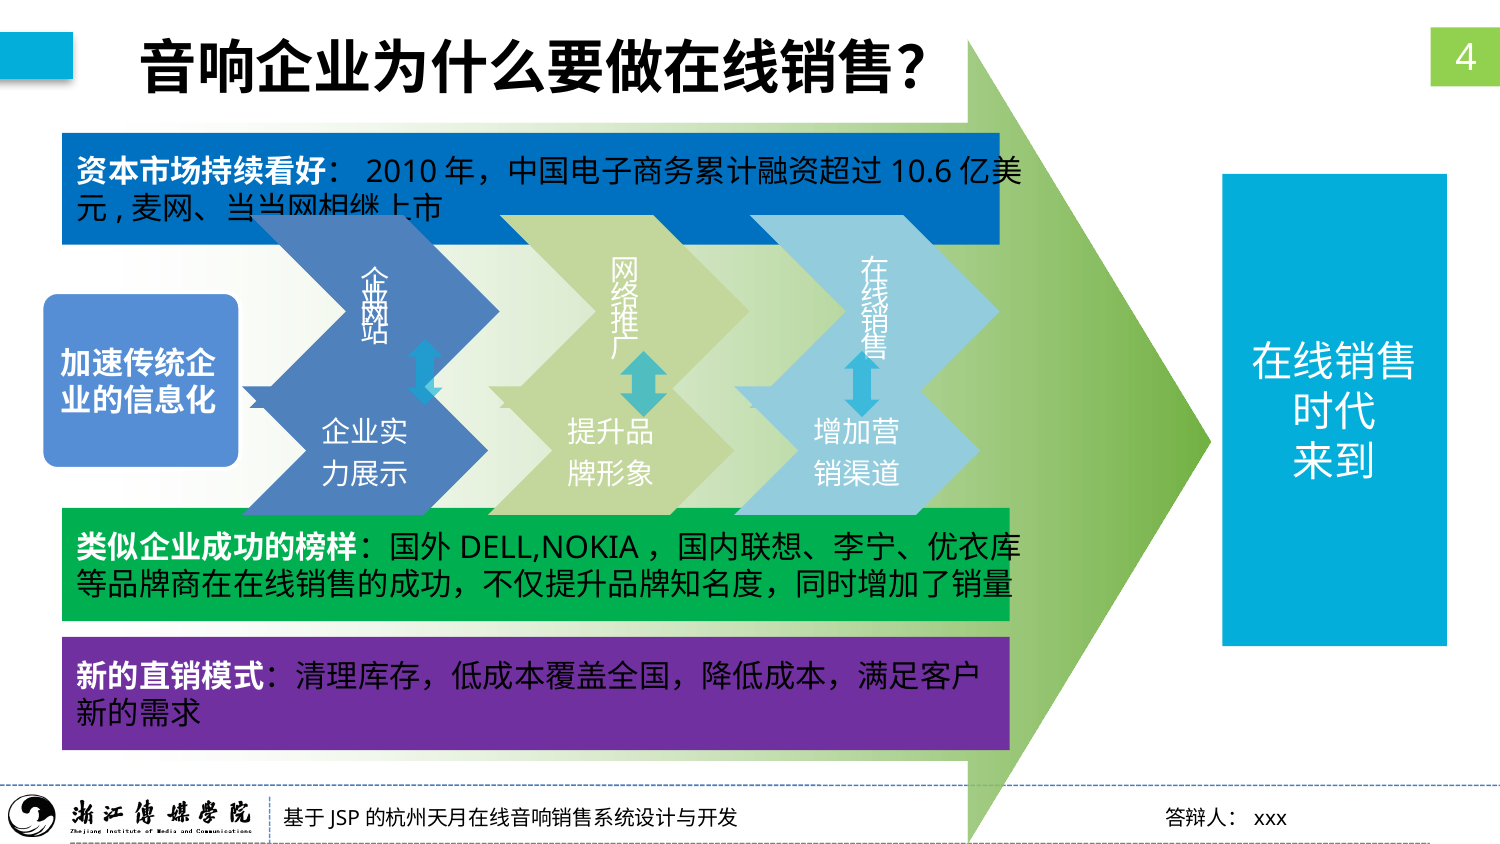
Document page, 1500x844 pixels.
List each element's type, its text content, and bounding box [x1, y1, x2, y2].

picture [7, 793, 259, 841]
text_box 新的直销模式：清理库存，低成本覆盖全国，降低成本，满足客户 新的需求 [62, 636, 1010, 751]
text_box 资本市场持续看好：2010年，中国电子商务累计融资超过10.6亿美 元,麦网、当当网相继上市 [62, 132, 1000, 245]
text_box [241, 386, 981, 515]
text_box [112, 39, 1211, 844]
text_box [1426, 25, 1500, 87]
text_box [249, 214, 1000, 408]
title 音响企业为什么要做在线销售？ [123, 0, 1170, 132]
text_box 加速传统企 业的信息化 [41, 291, 241, 470]
text_box 在线销售时代 来到 [1220, 172, 1449, 648]
text_box [0, 30, 75, 81]
text_box 类似企业成功的榜样：国外DELL,NOKIA，国内联想、李宁、优衣库 等品牌商在在线销售的成功，不仅提升品牌知名度，同时增加了销量 [62, 507, 1010, 622]
